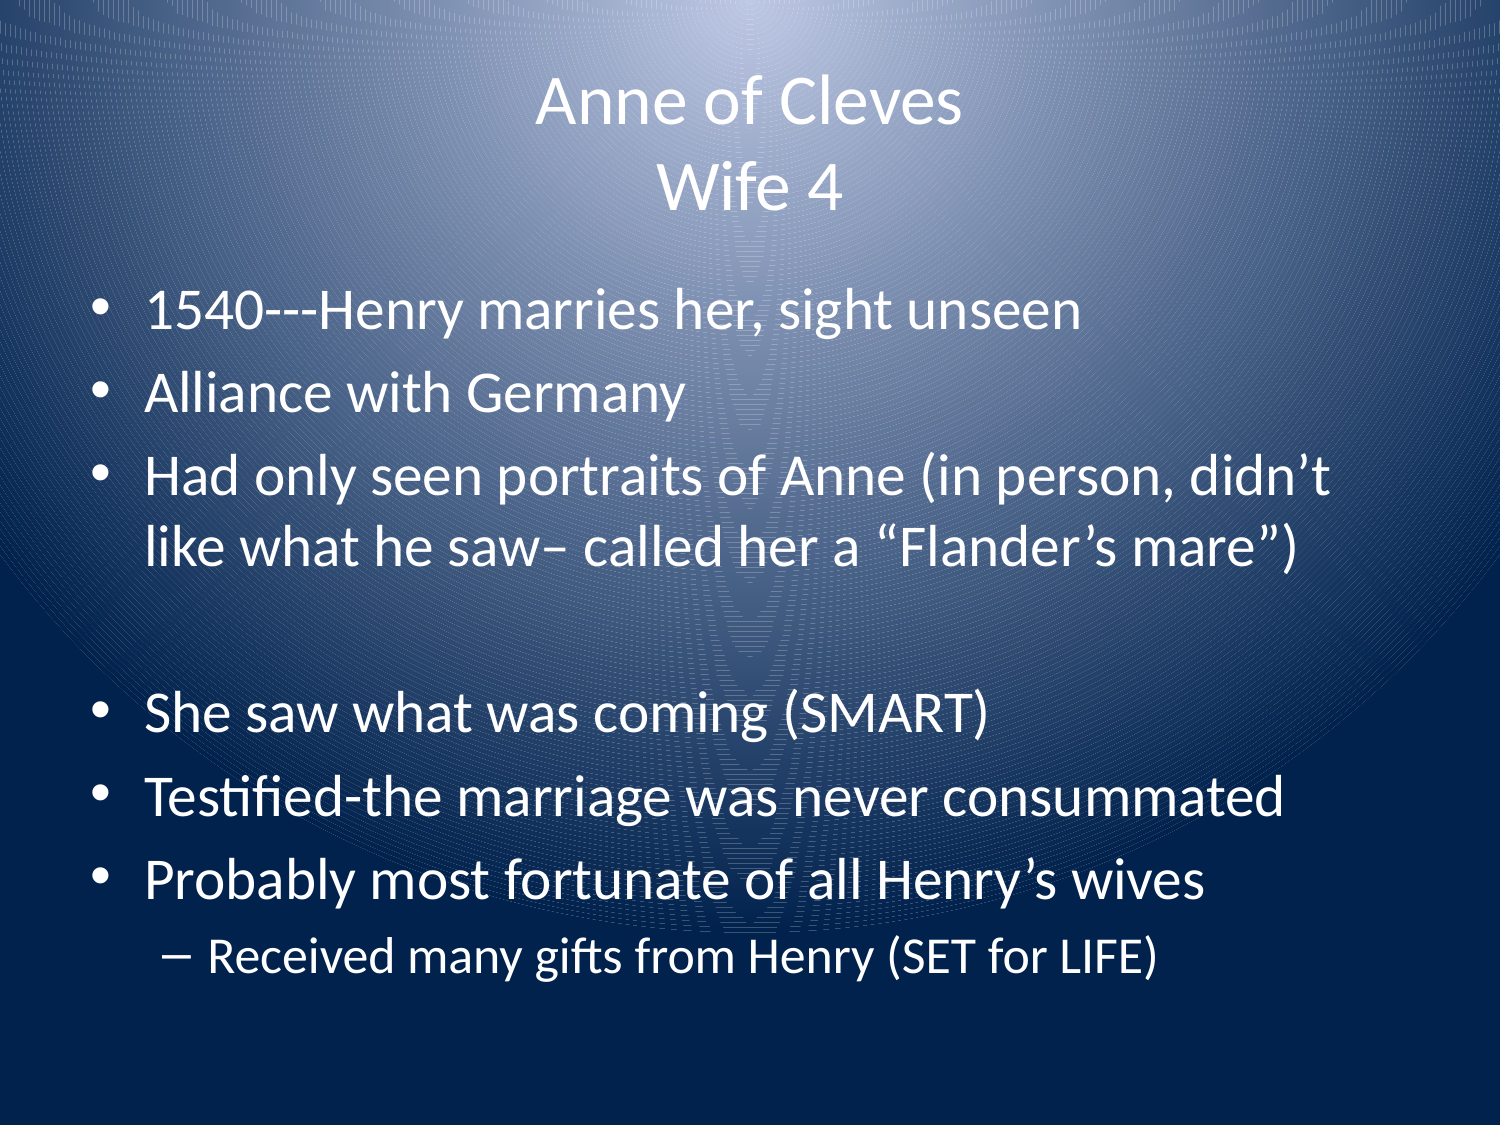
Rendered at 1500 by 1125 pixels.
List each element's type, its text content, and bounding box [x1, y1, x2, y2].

title Anne of Cleves Wife 4 [75, 45, 1425, 233]
list 1540---Henry marries her, sight unseen Alliance with Germany Had only seen portraits of Anne (in person, didn’t like what he saw– called her a “Flander’s mare”) She saw what was coming (SMART) Testified-the marriage was never consummated Probably most fortunate of all Henry’s wives Received many gifts from Henry (SET for LIFE) [75, 262, 1425, 1005]
